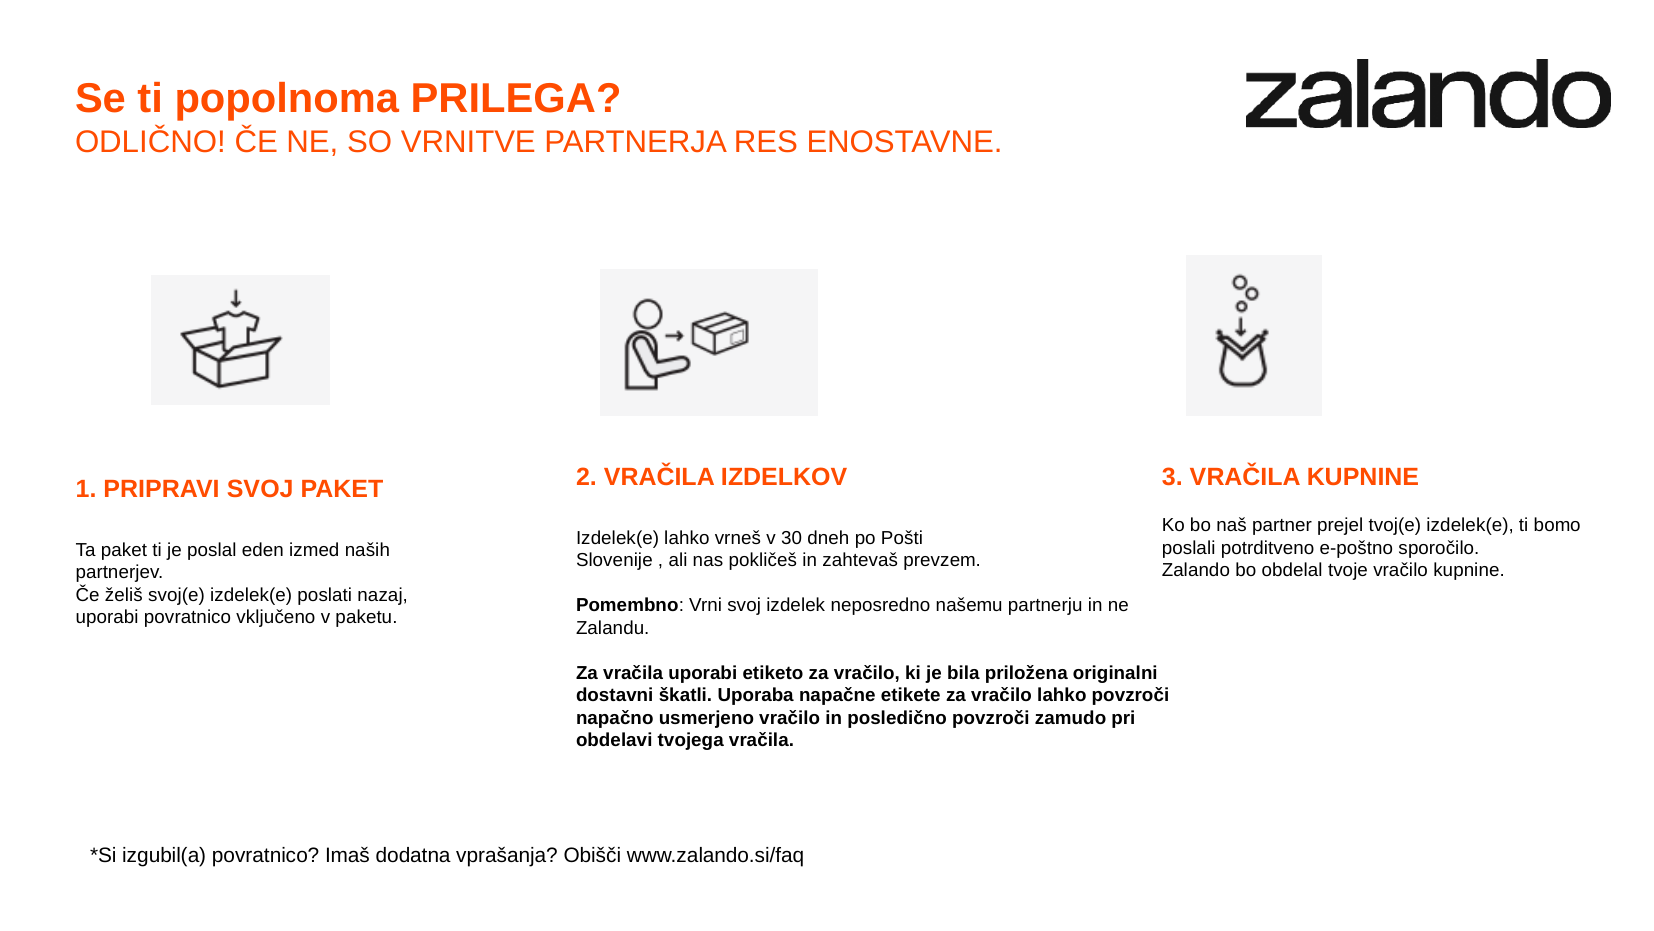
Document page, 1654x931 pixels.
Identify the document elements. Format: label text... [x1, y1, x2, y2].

text_box 2. VRAČILA IZDELKOV Izdelek(e) lahko vrneš v 30 dneh po Pošti Slovenije , ali nas pokličeš in zahtevaš prevzem. Pomembno: Vrni svoj izdelek neposredno našemu partnerju in ne Zalandu. Za vračila uporabi etiketo za vračilo, ki je bila priložena originalni dostavni škatli. Uporaba napačne etikete za vračilo lahko povzroči napačno usmerjeno vračilo in posledično povzroči zamudo pri obdelavi tvojega vračila. [561, 453, 1200, 744]
text_box Se ti popolnoma PRILEGA? ODLIČNO! ČE NE, SO VRNITVE PARTNERJA RES ENOSTAVNE. [74, 36, 1563, 193]
picture [1245, 59, 1612, 128]
text_box 3. VRAČILA KUPNINE Ko bo naš partner prejel tvoj(e) izdelek(e), ti bomo poslali potrditveno e-poštno sporočilo. Zalando bo obdelal tvoje vračilo kupnine. [1147, 453, 1654, 610]
picture [599, 269, 818, 416]
text_box 1. PRIPRAVI SVOJ PAKET Ta paket ti je poslal eden izmed naših partnerjev. Če želiš svoj(e) izdelek(e) poslati nazaj, uporabi povratnico vključeno v paketu. [60, 465, 561, 648]
picture [1186, 255, 1322, 416]
picture [151, 275, 331, 406]
text_box *Si izgubil(a) povratnico? Imaš dodatna vprašanja? Obišči www.zalando.si/faq [75, 744, 1590, 885]
